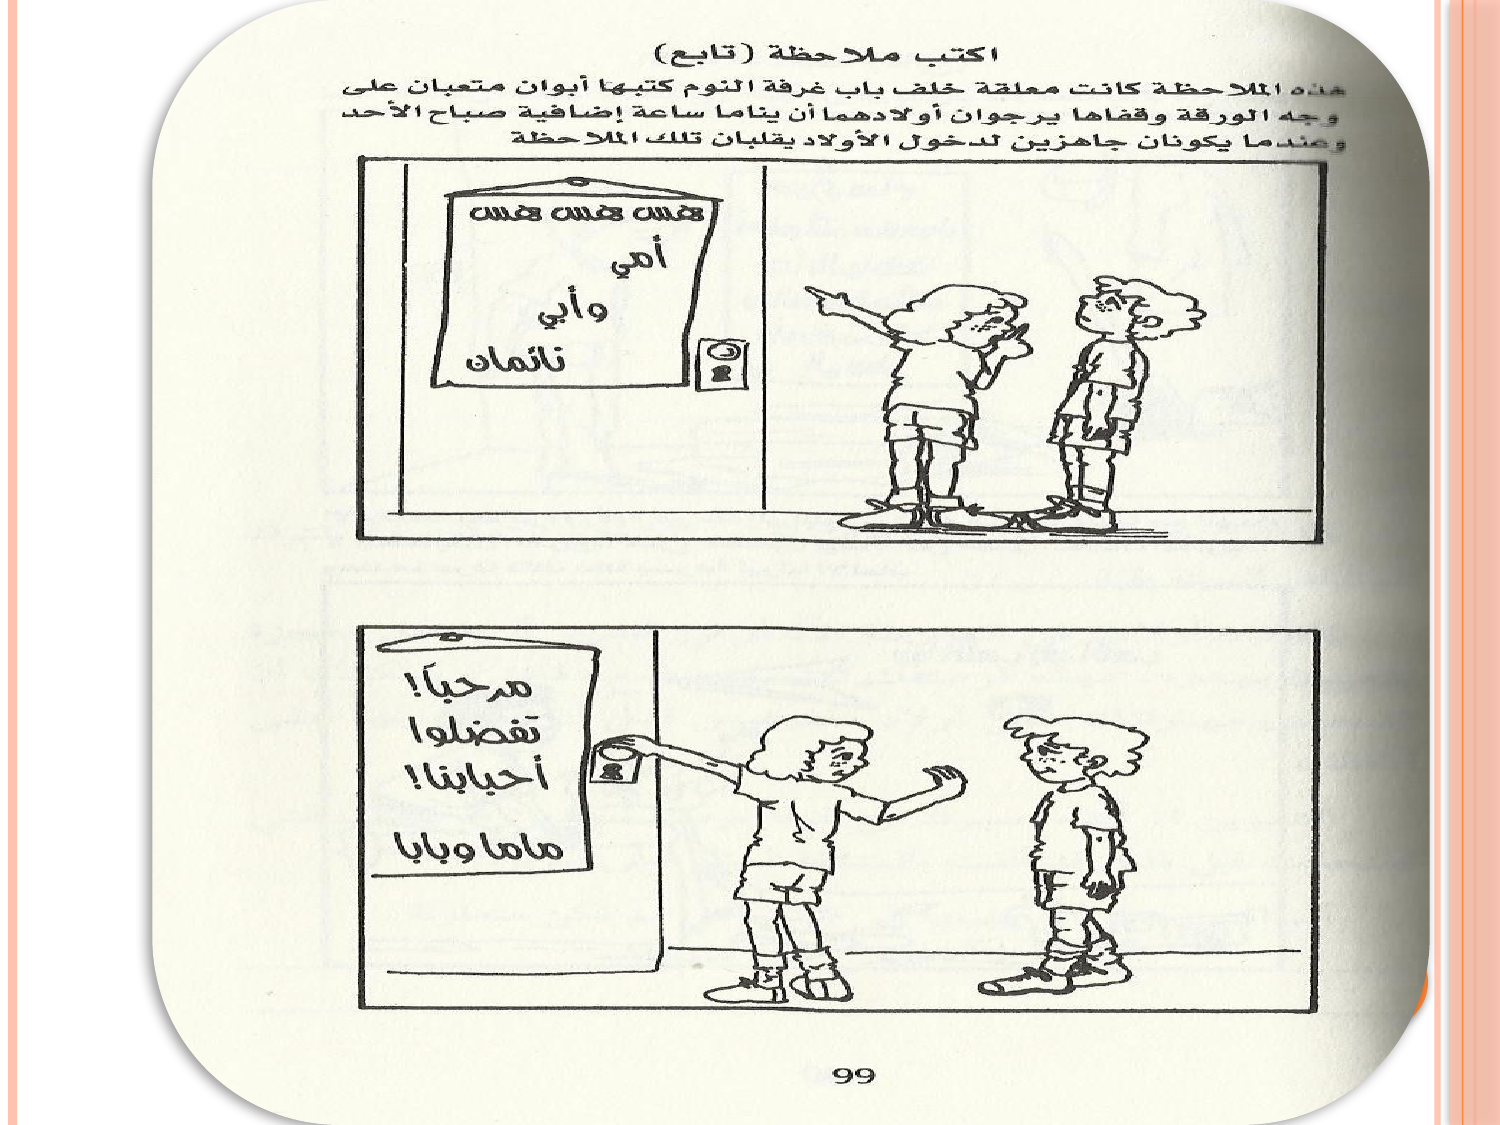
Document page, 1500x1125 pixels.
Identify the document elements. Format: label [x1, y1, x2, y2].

picture [151, 0, 1431, 1125]
